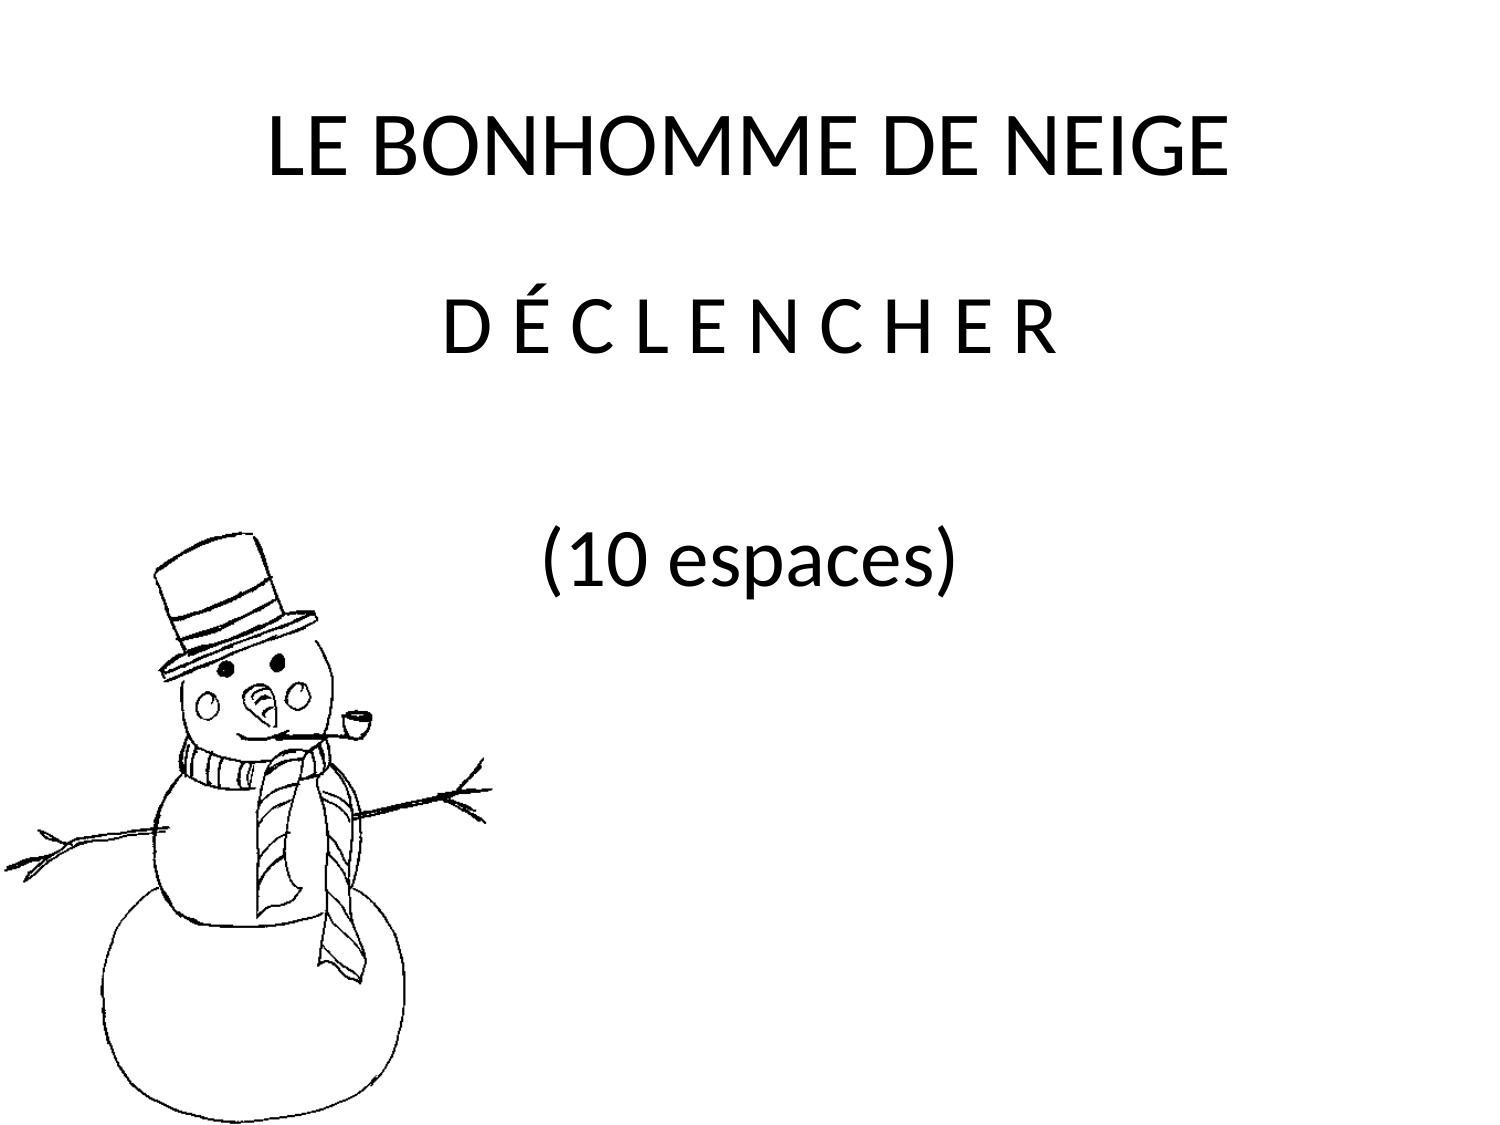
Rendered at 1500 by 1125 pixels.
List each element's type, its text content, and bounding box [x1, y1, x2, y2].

title LE BONHOMME DE NEIGE [75, 45, 1425, 233]
picture [0, 524, 496, 1125]
list D É C L E N C H E R (10 espaces) [75, 262, 1425, 1005]
